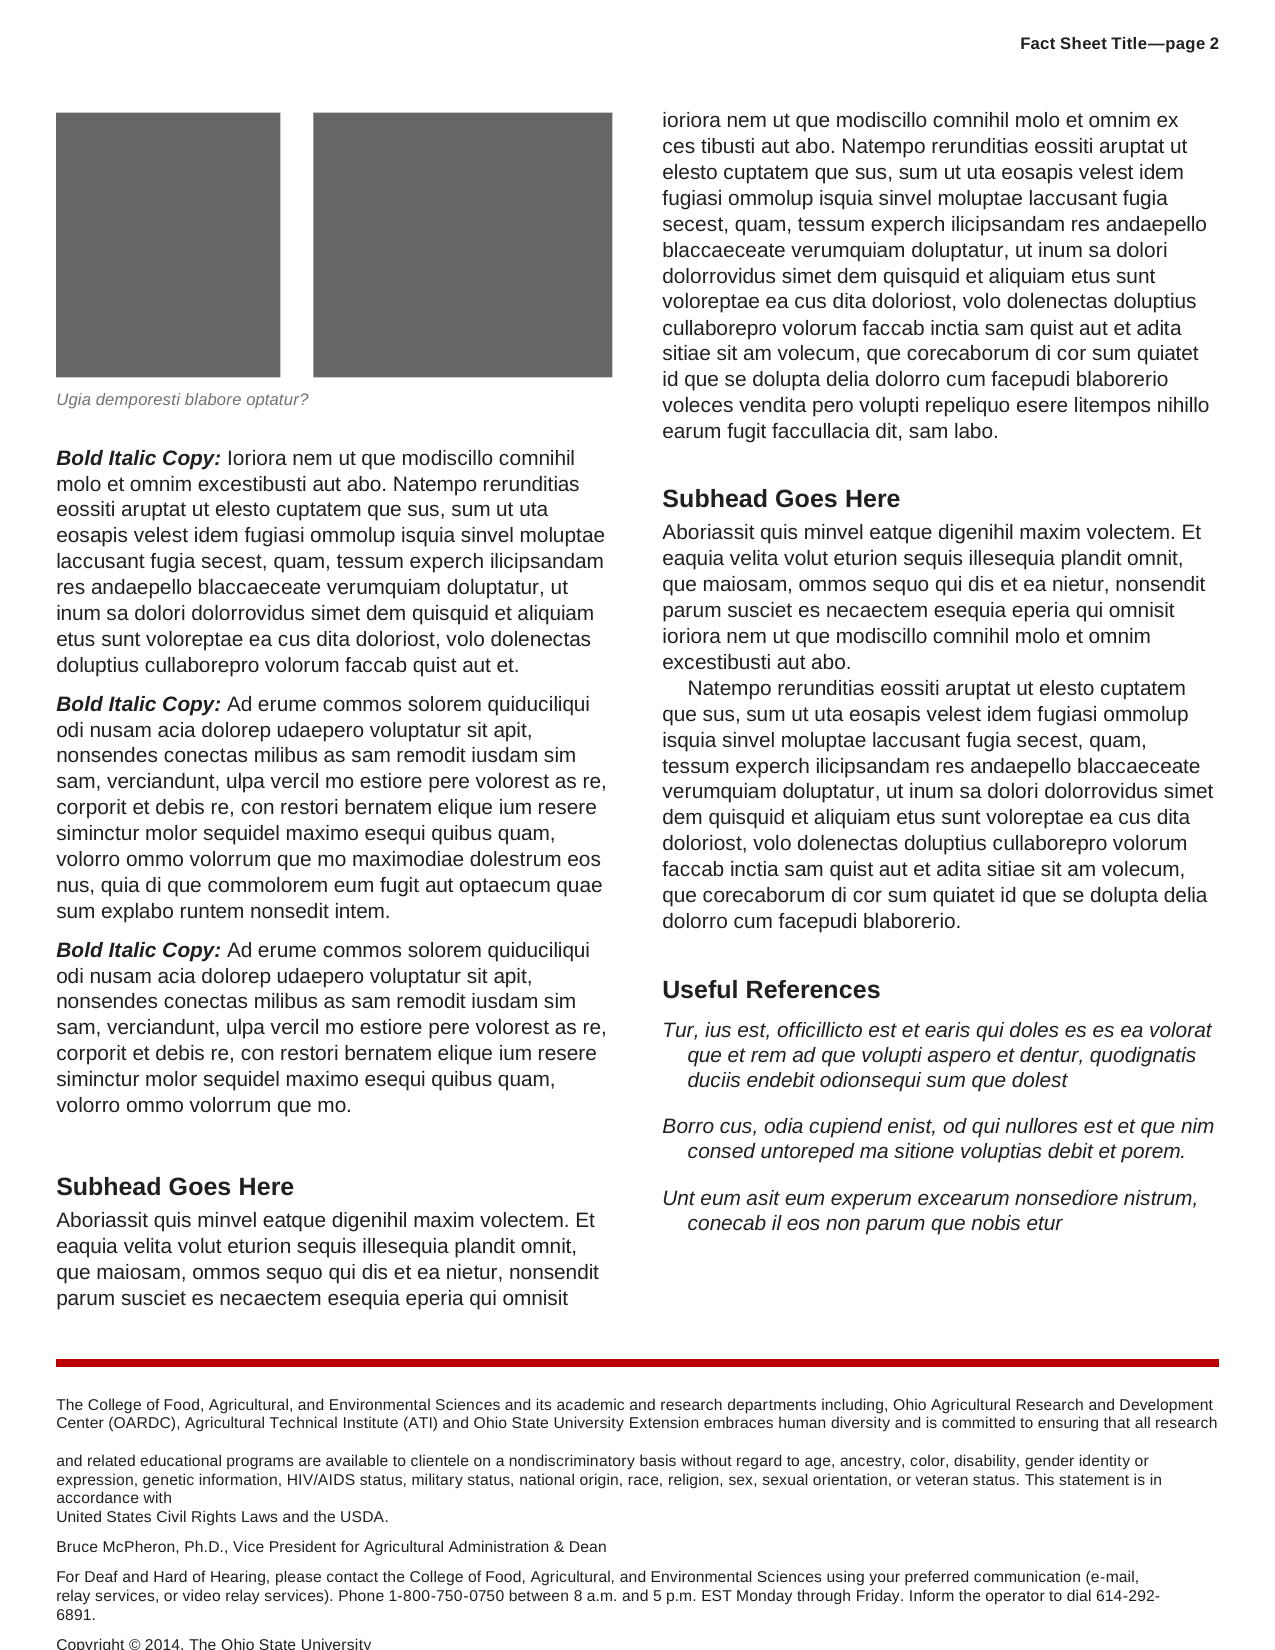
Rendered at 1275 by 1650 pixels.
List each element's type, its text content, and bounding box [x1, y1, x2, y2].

text_box Ugia demporesti blabore optatur? [54, 389, 311, 410]
text_box The College of Food, Agricultural, and Environmental Sciences and its academic and research departments including, Ohio Agricultural Research and Development Center (OARDC), Agricultural Technical Institute (ATI) and Ohio State University Extension embraces human diversity and is committed to ensuring that all research and related educational programs are available to clientele on a nondiscriminatory basis without regard to age, ancestry, color, disability, gender identity or expression, genetic information, HIV/AIDS status, military status, national origin, race, religion, sex, sexual orientation, or veteran status. This statement is in accordance with United States Civil Rights Laws and the USDA. Bruce McPheron, Ph.D., Vice President for Agricultural Administration & Dean For Deaf and Hard of Hearing, please contact the College of Food, Agricultural, and Environmental Sciences using your preferred communication (e-mail, relay services, or video relay services). Phone 1-800-750-0750 between 8 a.m. and 5 p.m. EST Monday through Friday. Inform the operator to dial 614-292-6891. Copyright © 2014, The Ohio State University [54, 1394, 1221, 1650]
text_box [56, 112, 281, 378]
text_box Unt eum asit eum experum excearum nonsediore nistrum, conecab il eos non parum que nobis etur [660, 1184, 1203, 1235]
text_box ioriora nem ut que modiscillo comnihil molo et omnim ex ces tibusti aut abo. Natempo rerunditias eossiti aruptat ut elesto cuptatem que sus, sum ut uta eosapis velest idem fugiasi ommolup isquia sinvel moluptae laccusant fugia secest, quam, tessum experch ilicipsandam res andaepello blaccaeceate verumquiam doluptatur, ut inum sa dolori dolorrovidus simet dem quisquid et aliquiam etus sunt voloreptae ea cus dita doloriost, volo dolenectas doluptius cullaborepro volorum faccab inctia sam quist aut et adita sitiae sit am volecum, que corecaborum di cor sum quiatet id que se dolupta delia dolorro cum facepudi blaborerio voleces vendita pero volupti repeliquo esere litempos nihillo earum fugit faccullacia dit, sam labo. [660, 105, 1216, 443]
text_box Useful References Tur, ius est, officillicto est et earis qui doles es es ea volorat que et rem ad que volupti aspero et dentur, quodignatis duciis endebit odionsequi sum que dolest [660, 973, 1214, 1092]
text_box Bold Italic Copy: Ioriora nem ut que modiscillo comnihil molo et omnim excestibusti aut abo. Natempo rerunditias eossiti aruptat ut elesto cuptatem que sus, sum ut uta eosapis velest idem fugiasi ommolup isquia sinvel moluptae laccusant fugia secest, quam, tessum experch ilicipsandam res andaepello blaccaeceate verumquiam doluptatur, ut inum sa dolori dolorrovidus simet dem quisquid et aliquiam etus sunt voloreptae ea cus dita doloriost, volo dolenectas doluptius cullaborepro volorum faccab quist aut et. Bold Italic Copy: Ad erume commos solorem quiduciliqui odi nusam acia dolorep udaepero voluptatur sit apit, nonsendes conectas milibus as sam remodit iusdam sim sam, verciandunt, ulpa vercil mo estiore pere volorest as re, corporit et debis re, con restori bernatem elique ium resere siminctur molor sequidel maximo esequi quibus quam, volorro ommo volorrum que mo maximodiae dolestrum eos nus, quia di que commolorem eum fugit aut optaecum quae sum explabo runtem nonsedit intem. Bold Italic Copy: Ad erume commos solorem quiduciliqui odi nusam acia dolorep udaepero voluptatur sit apit, nonsendes conectas milibus as sam remodit iusdam sim sam, verciandunt, ulpa vercil mo estiore pere volorest as re, corporit et debis re, con restori bernatem elique ium resere siminctur molor sequidel maximo esequi quibus quam, volorro ommo volorrum que mo. [54, 443, 611, 1117]
text_box Borro cus, odia cupiend enist, od qui nullores est et que nim consed untoreped ma sitione voluptias debit et porem. [660, 1113, 1221, 1164]
text_box Fact Sheet Title—page 2 [1018, 32, 1221, 53]
text_box Subhead Goes Here Aboriassit quis minvel eatque digenihil maxim volectem. Et eaquia velita volut eturion sequis illesequia plandit omnit, que maiosam, ommos sequo qui dis et ea nietur, nonsendit parum susciet es necaectem esequia eperia qui omnisit [54, 1170, 604, 1310]
text_box Subhead Goes Here Aboriassit quis minvel eatque digenihil maxim volectem. Et eaquia velita volut eturion sequis illesequia plandit omnit, que maiosam, ommos sequo qui dis et ea nietur, nonsendit parum susciet es necaectem esequia eperia qui omnisit ioriora nem ut que modiscillo comnihil molo et omnim excestibusti aut abo. Natempo rerunditias eossiti aruptat ut elesto cuptatem que sus, sum ut uta eosapis velest idem fugiasi ommolup isquia sinvel moluptae laccusant fugia secest, quam, tessum experch ilicipsandam res andaepello blaccaeceate verumquiam doluptatur, ut inum sa dolori dolorrovidus simet dem quisquid et aliquiam etus sunt voloreptae ea cus dita doloriost, volo dolenectas doluptius cullaborepro volorum faccab inctia sam quist aut et adita sitiae sit am volecum, que corecaborum di cor sum quiatet id que se dolupta delia dolorro cum facepudi blaborerio. [660, 482, 1218, 933]
text_box [313, 112, 613, 378]
